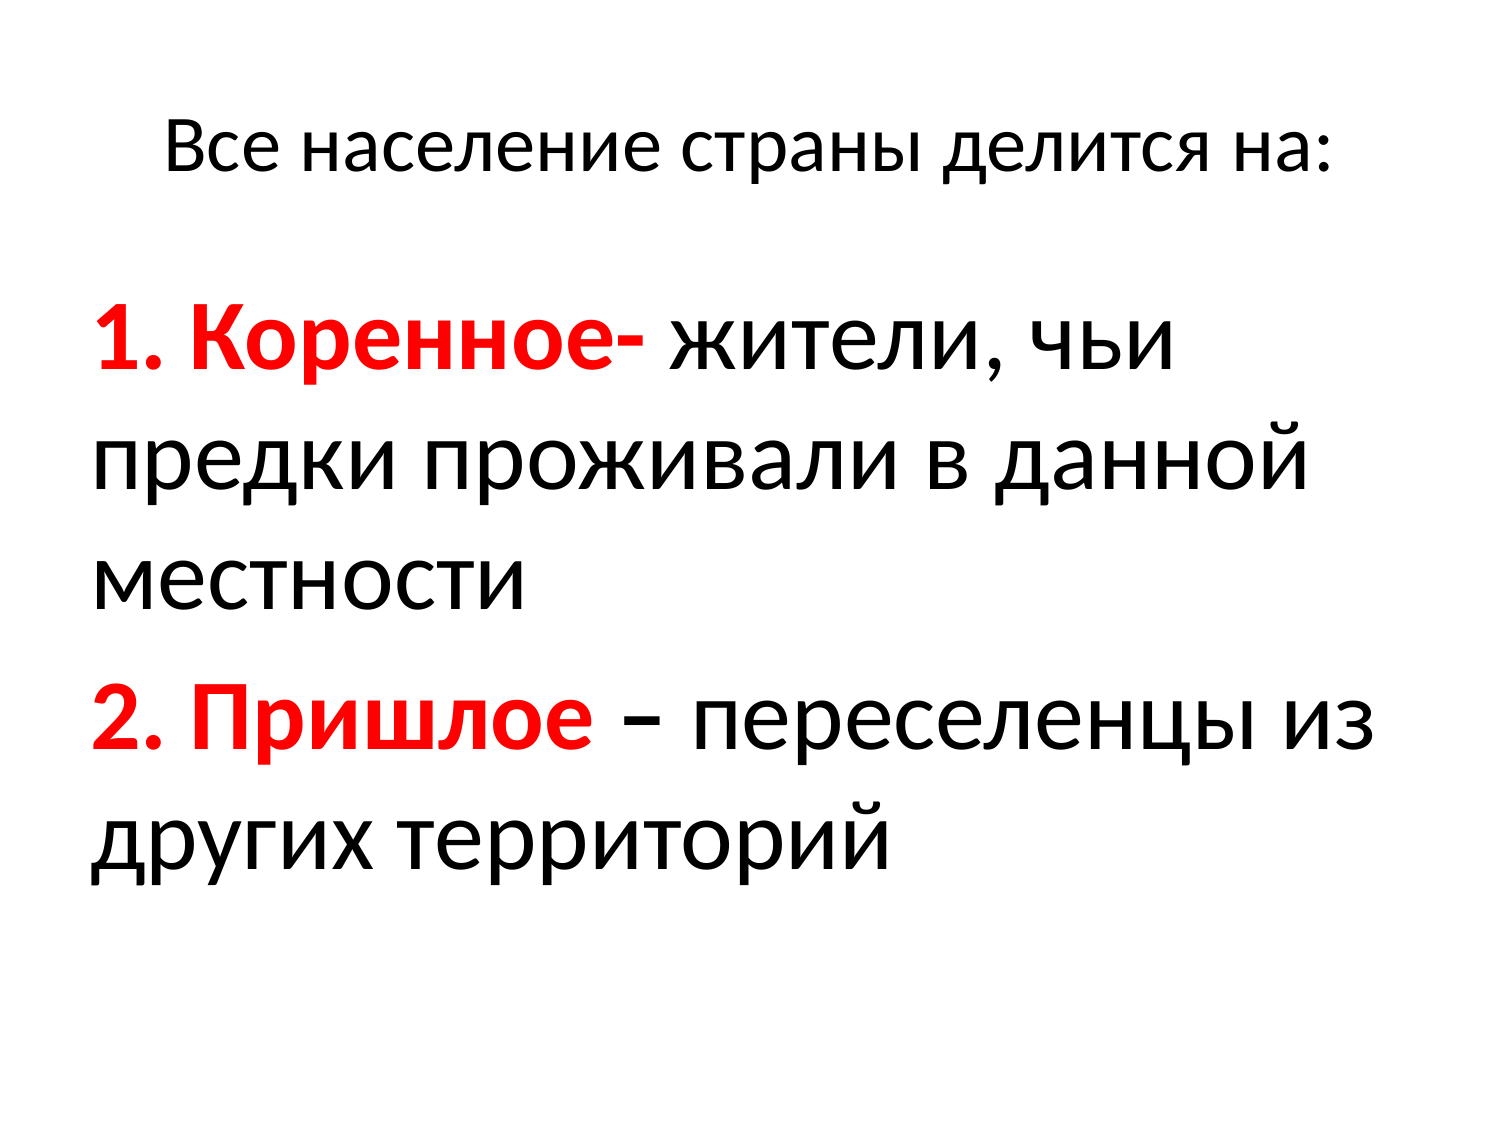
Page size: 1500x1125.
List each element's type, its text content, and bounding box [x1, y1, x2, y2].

list 1. Коренное- жители, чьи предки проживали в данной местности 2. Пришлое – переселенцы из других территорий [75, 262, 1425, 1005]
title Все население страны делится на: [75, 45, 1425, 233]
